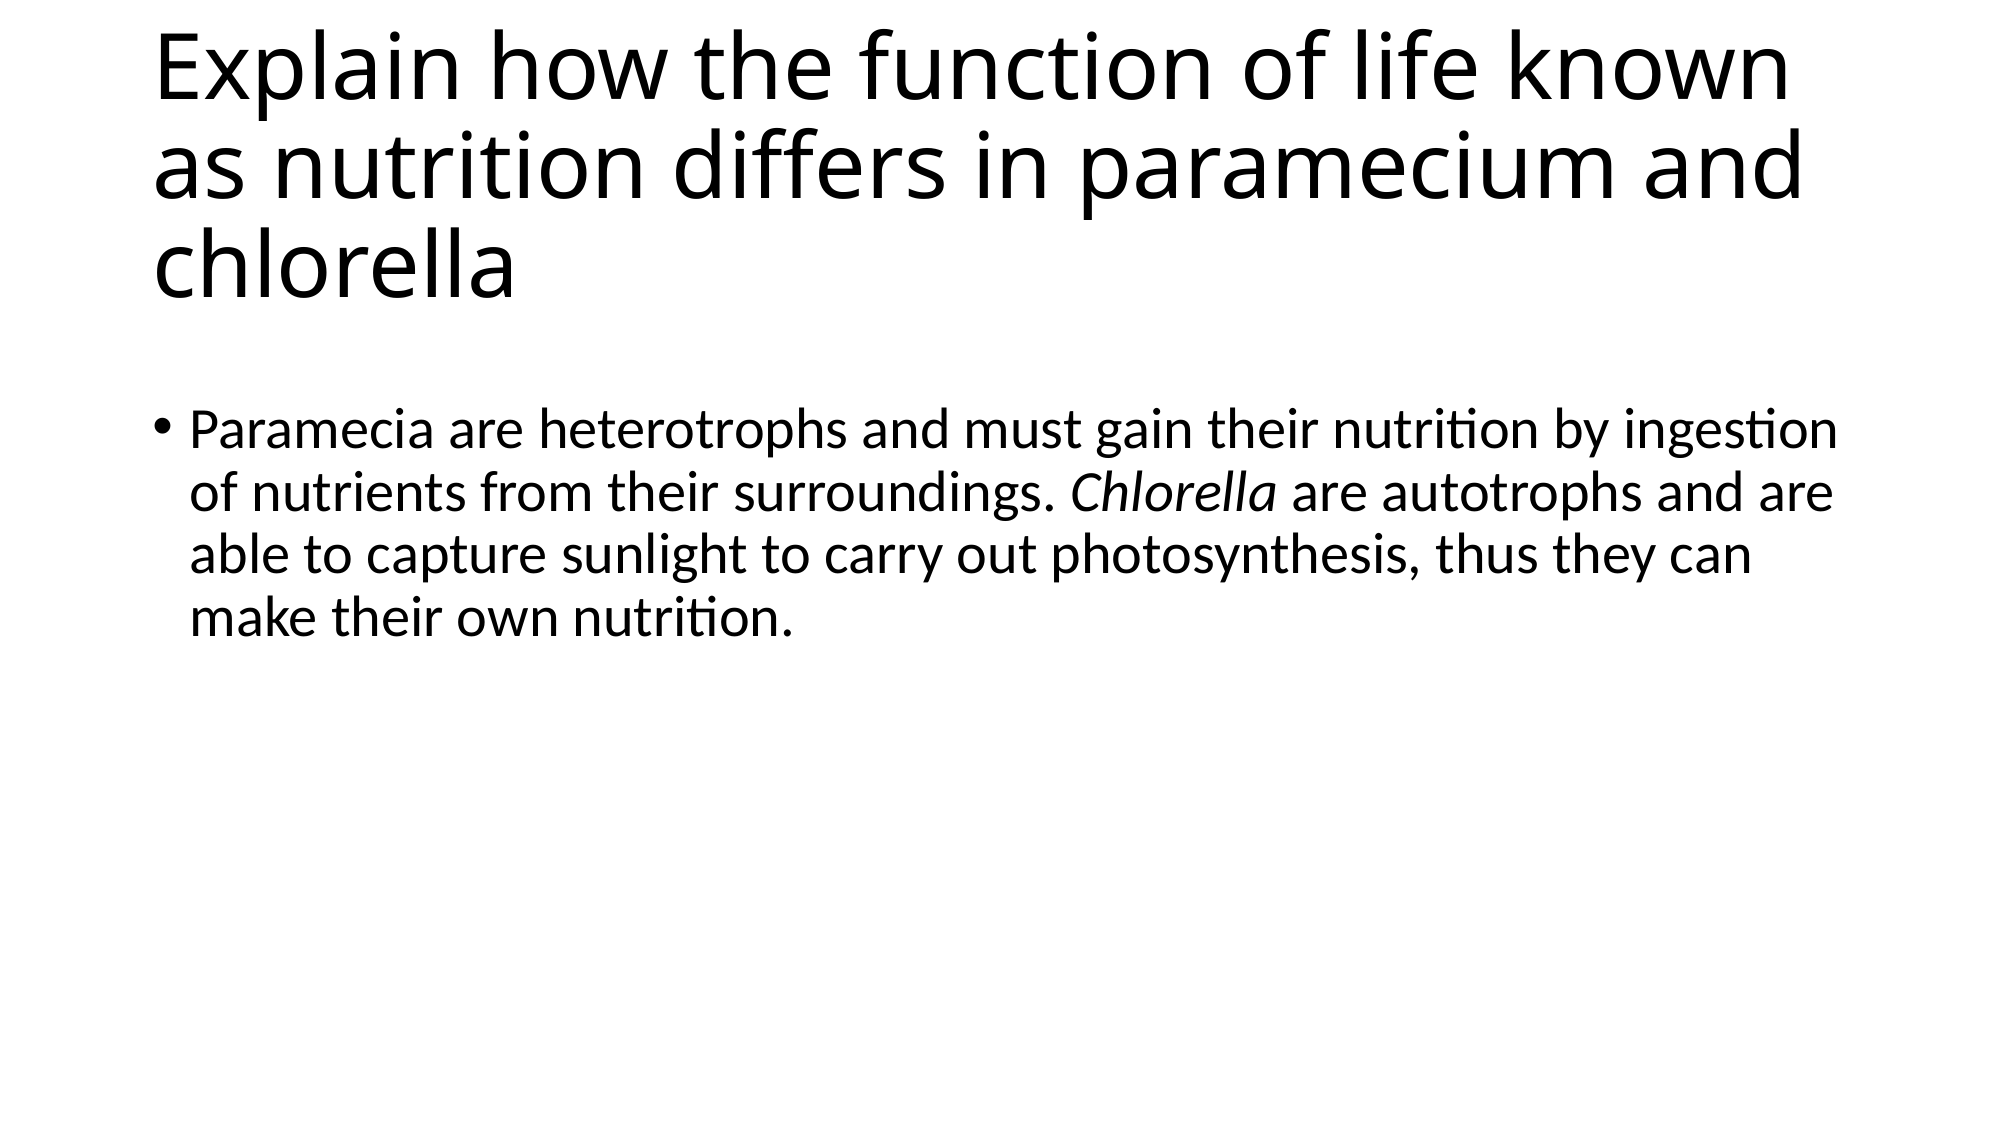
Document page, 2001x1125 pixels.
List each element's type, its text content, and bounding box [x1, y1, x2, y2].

title Explain how the function of life known as nutrition differs in paramecium and chlorella [137, 59, 1863, 278]
list Paramecia are heterotrophs and must gain their nutrition by ingestion of nutrients from their surroundings. Chlorella are autotrophs and are able to capture sunlight to carry out photosynthesis, thus they can make their own nutrition. [137, 299, 1863, 1014]
